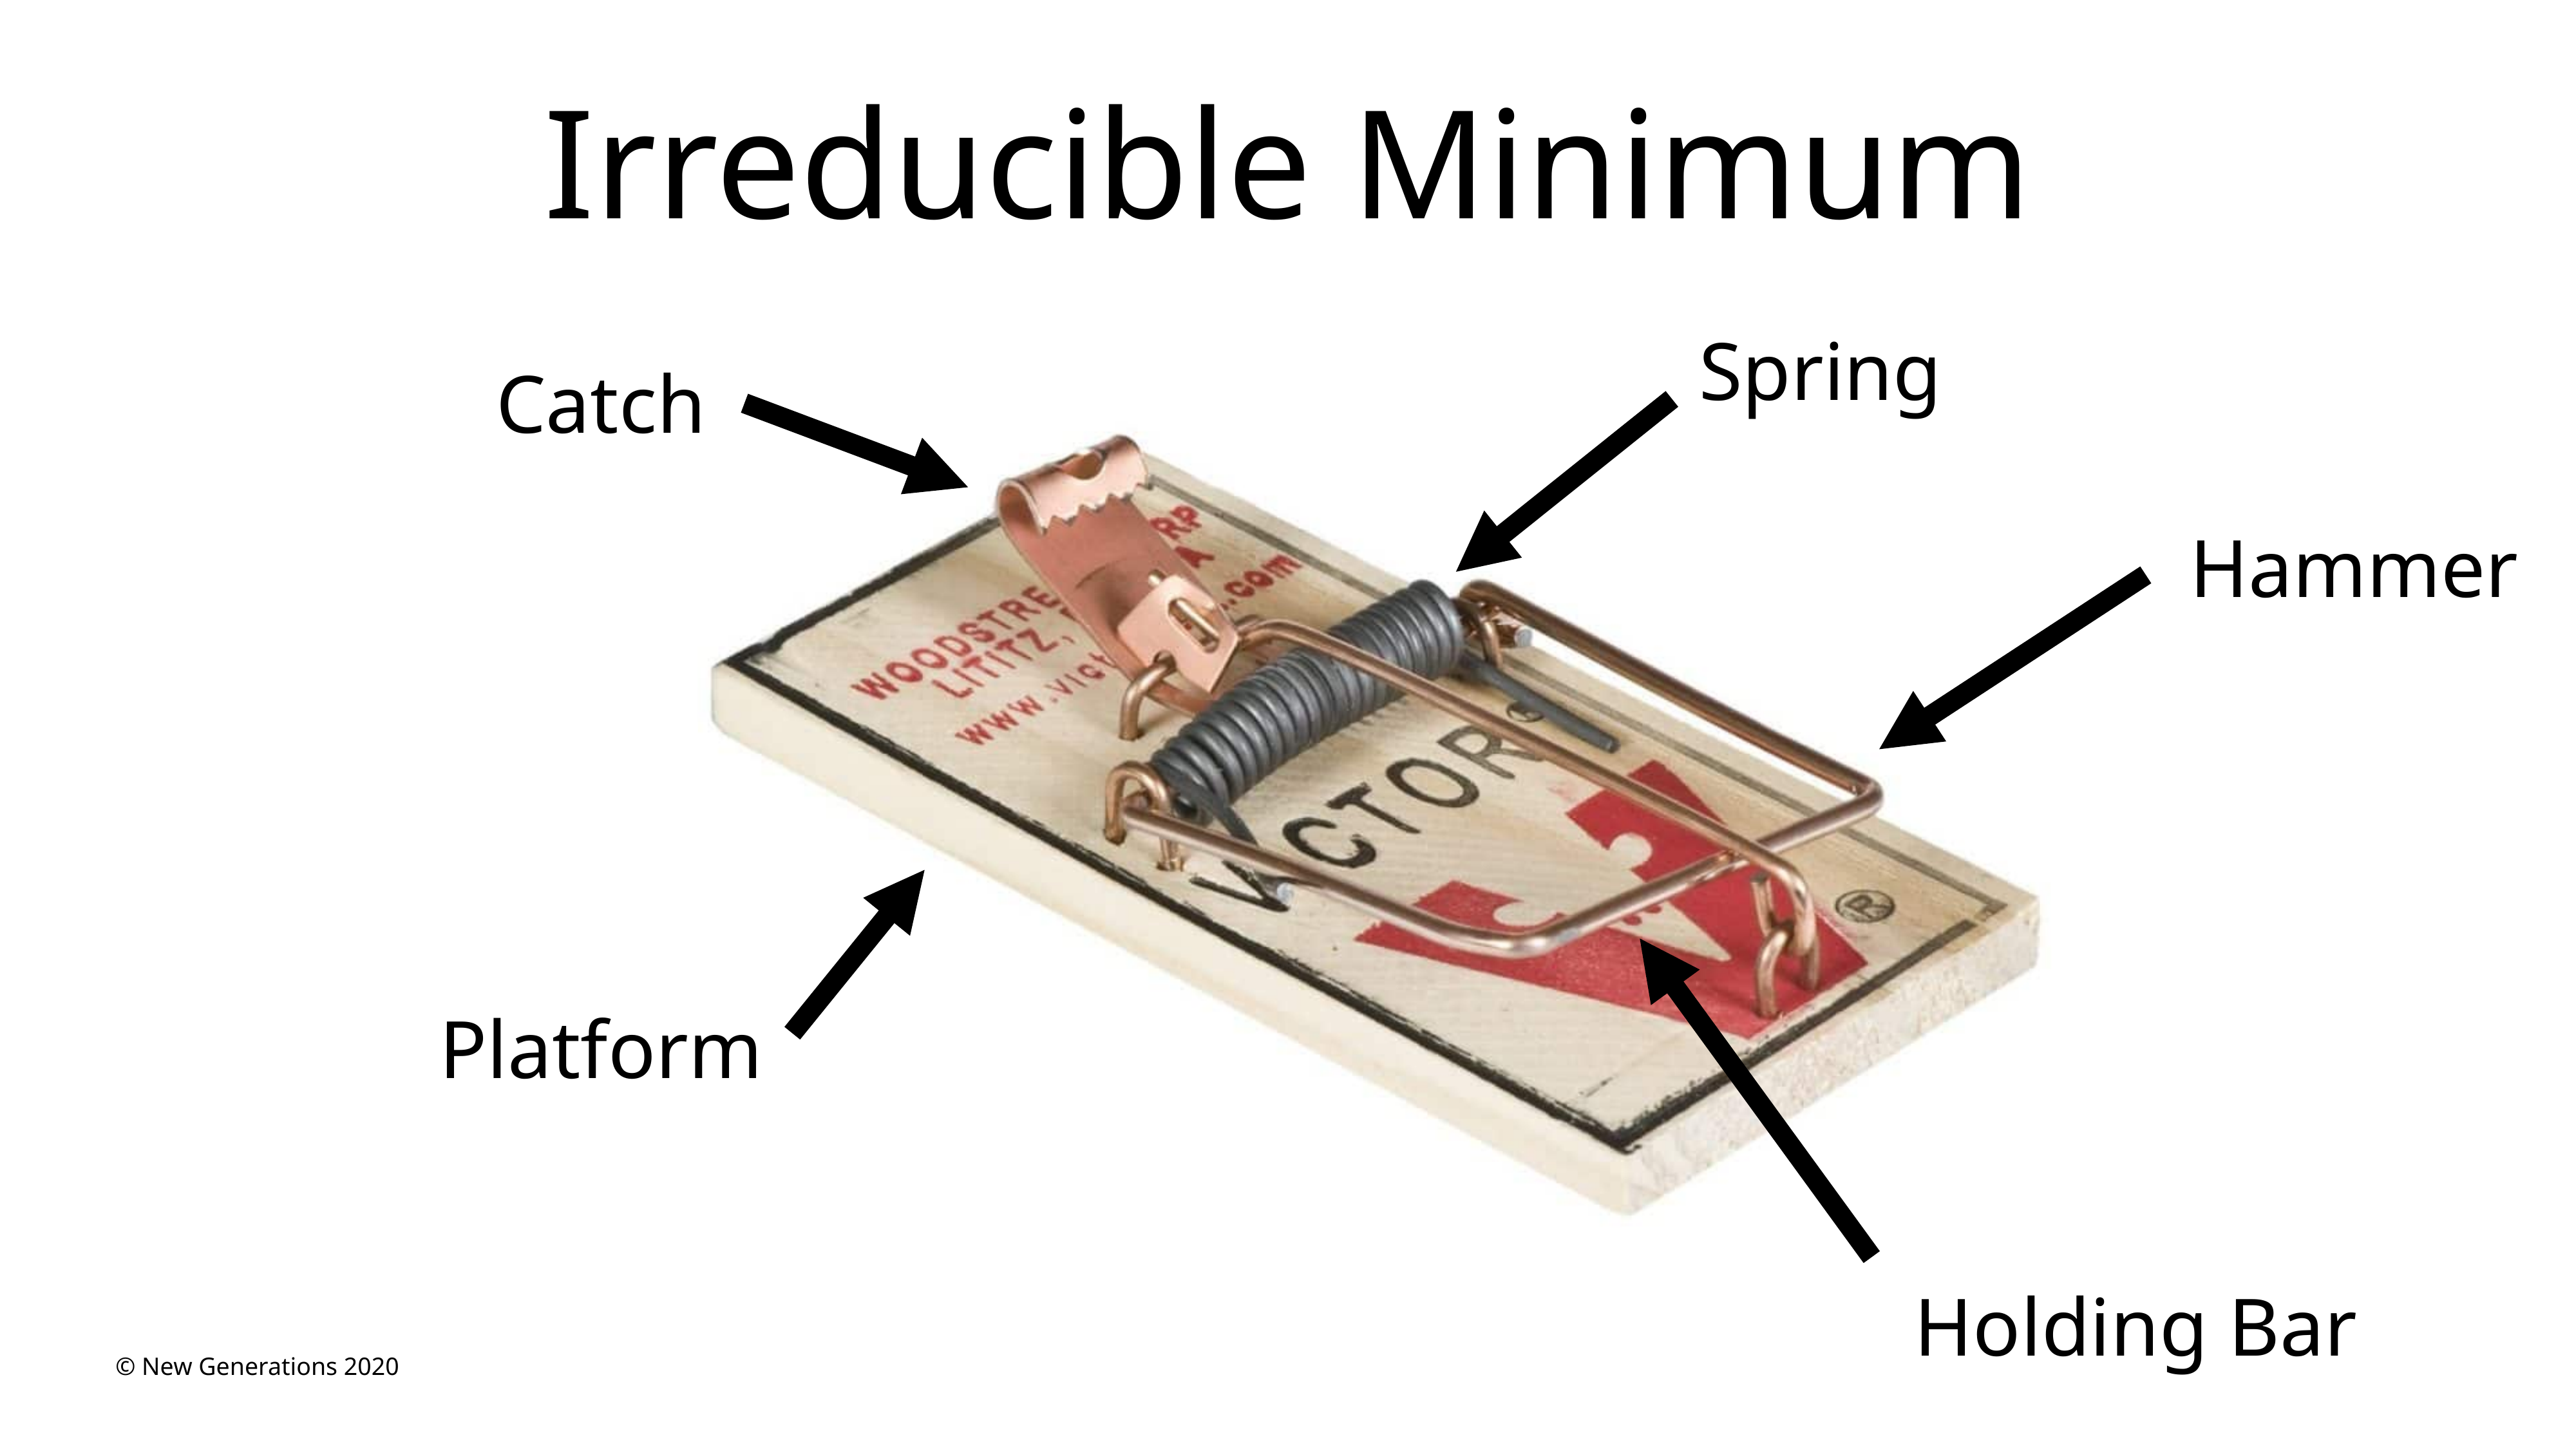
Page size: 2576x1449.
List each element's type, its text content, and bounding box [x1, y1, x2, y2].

text_box Spring [1693, 316, 1948, 375]
text_box © New Generations 2020 [110, 1345, 405, 1385]
text_box Holding Bar [2072, 1271, 2363, 1378]
text_box Platform [433, 994, 697, 1100]
text_box Hammer [2184, 513, 2524, 619]
picture [697, 375, 2072, 1449]
text_box Catch [490, 348, 712, 455]
title Irreducible Minimum [178, 37, 2398, 279]
